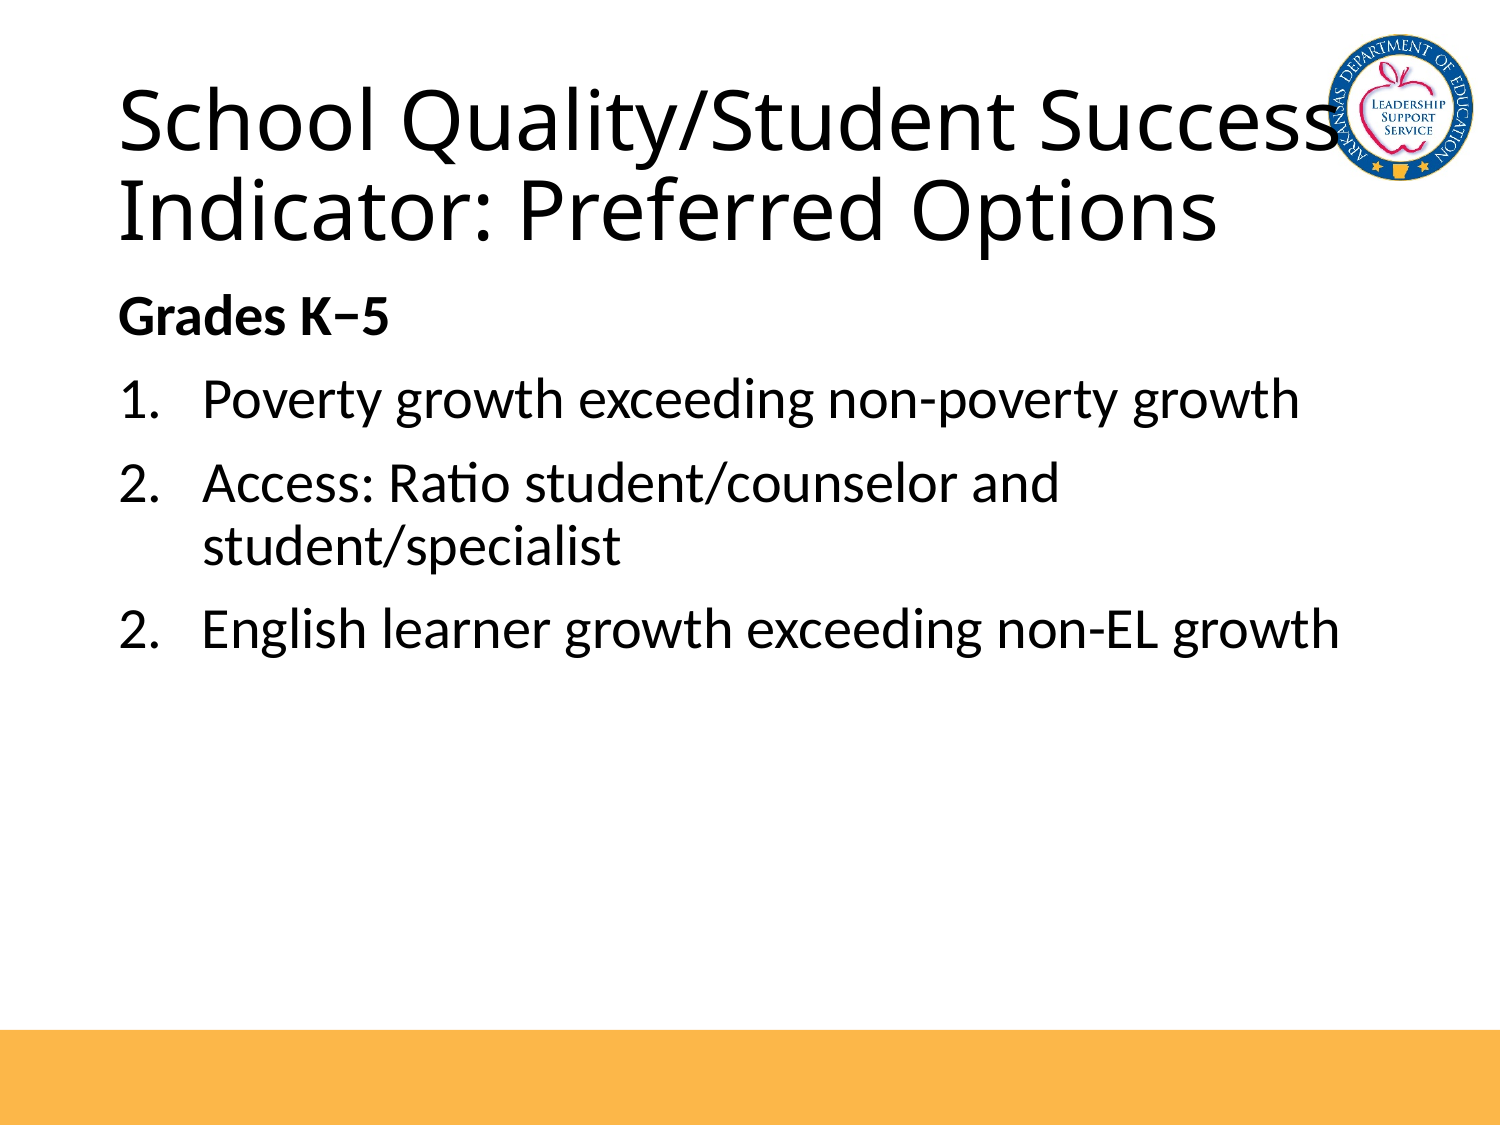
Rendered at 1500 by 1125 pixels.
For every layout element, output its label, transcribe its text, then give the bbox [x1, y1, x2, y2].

text_box Grades K−5 Poverty growth exceeding non-poverty growth Access: Ratio student/counselor and student/specialist 2. English learner growth exceeding non-EL growth [103, 277, 1500, 992]
picture [1327, 34, 1478, 181]
title School Quality/Student Success Indicator: Preferred Options [103, 59, 1397, 278]
